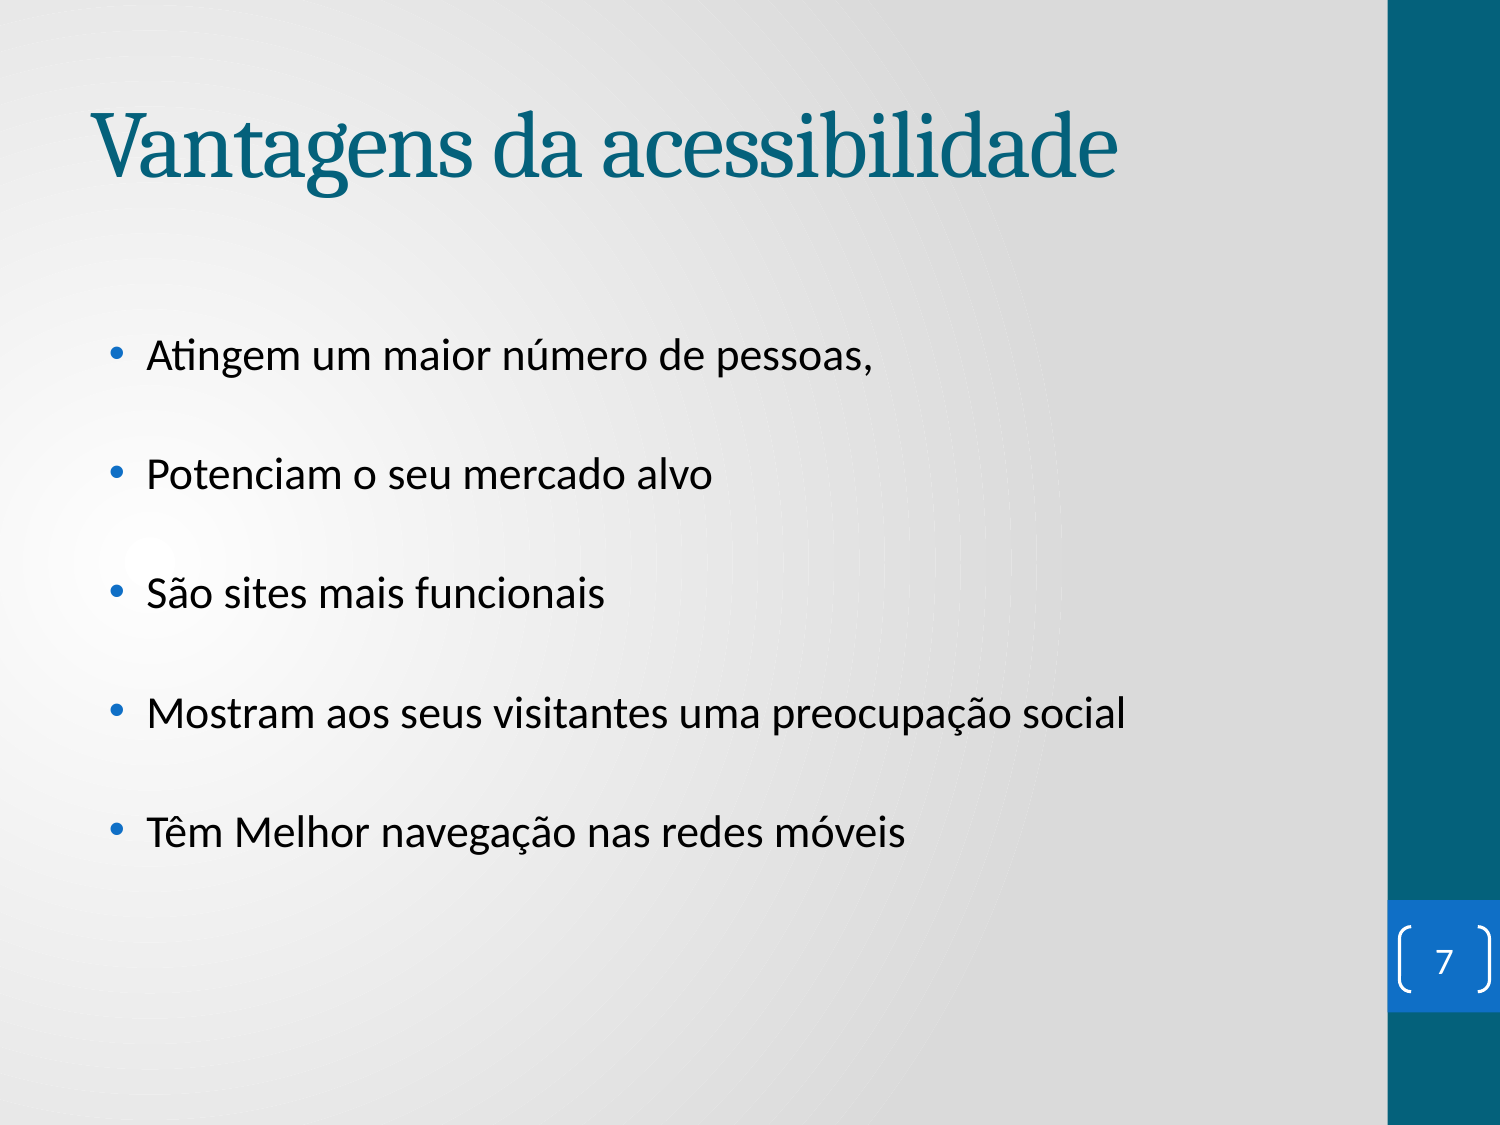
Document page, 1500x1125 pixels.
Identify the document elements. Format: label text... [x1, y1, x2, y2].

list Atingem um maior número de pessoas, Potenciam o seu mercado alvo São sites mais funcionais Mostram aos seus visitantes uma preocupação social Têm Melhor navegação nas redes móveis [75, 262, 1325, 1050]
title Vantagens da acessibilidade [75, 45, 1325, 233]
slide_number 7 [1397, 925, 1492, 994]
